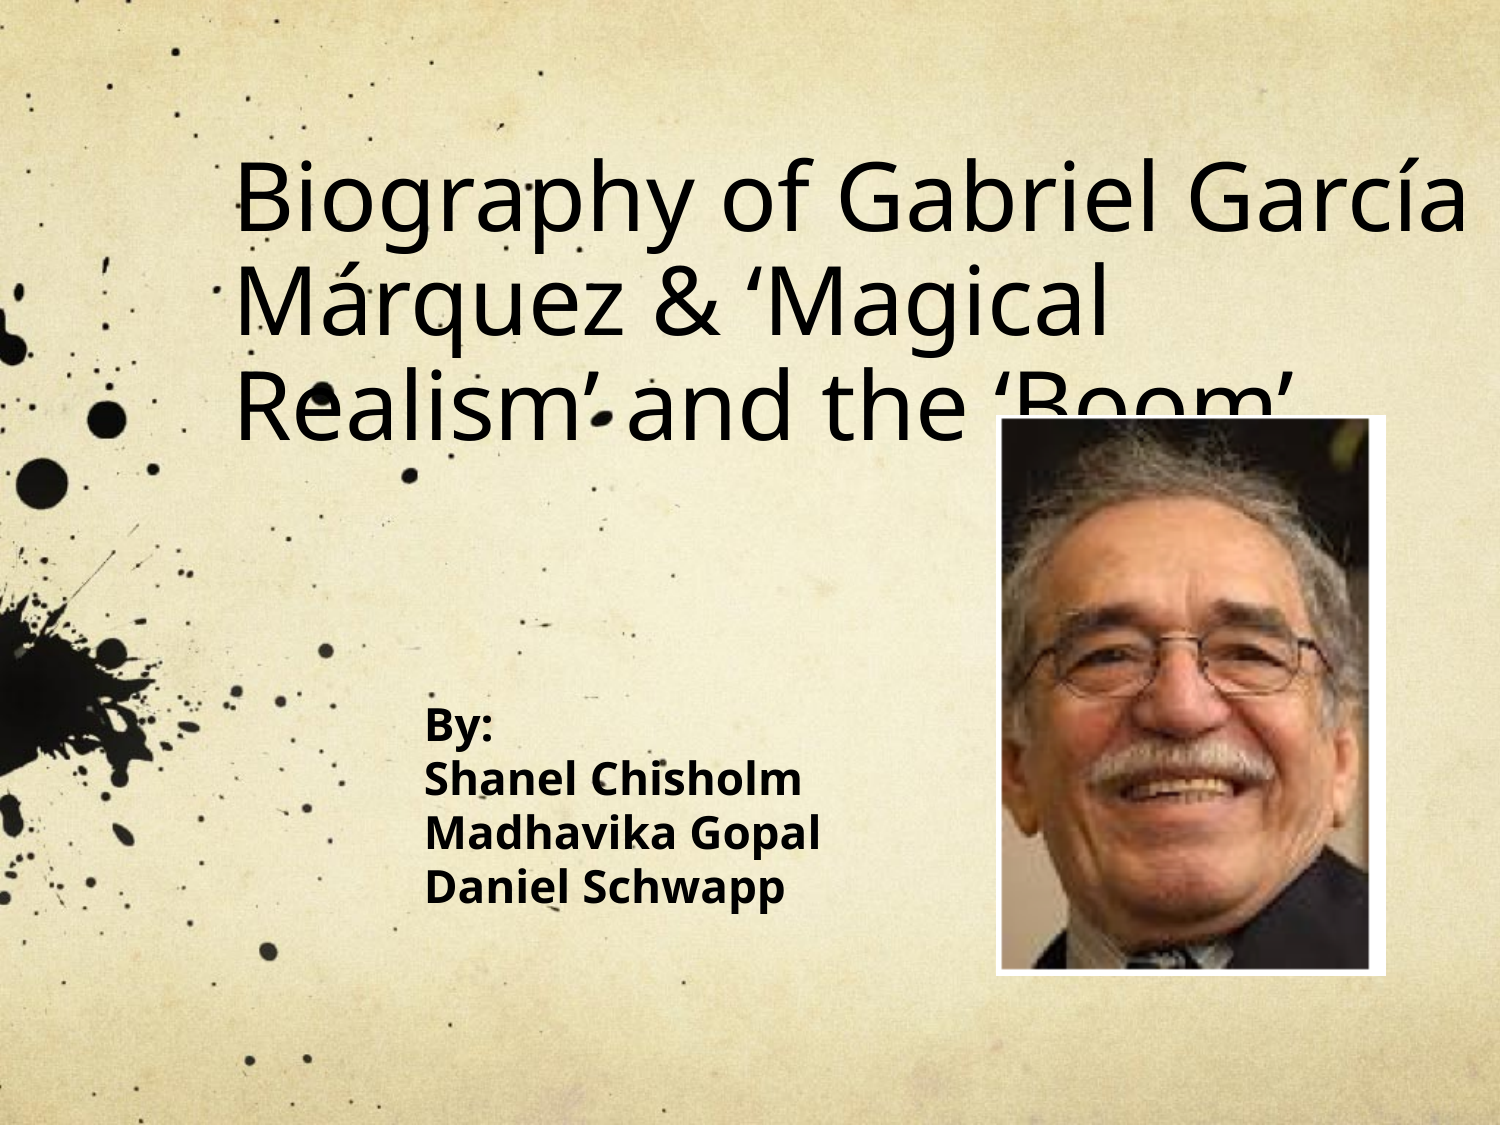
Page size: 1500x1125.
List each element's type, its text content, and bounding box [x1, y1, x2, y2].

subtitle By: Shanel Chisholm Madhavika Gopal Daniel Schwapp [408, 696, 1459, 1063]
picture [0, 0, 1500, 1125]
title Biography of Gabriel García Márquez & ‘Magical Realism’ and the ‘Boom’ [225, 74, 1500, 460]
